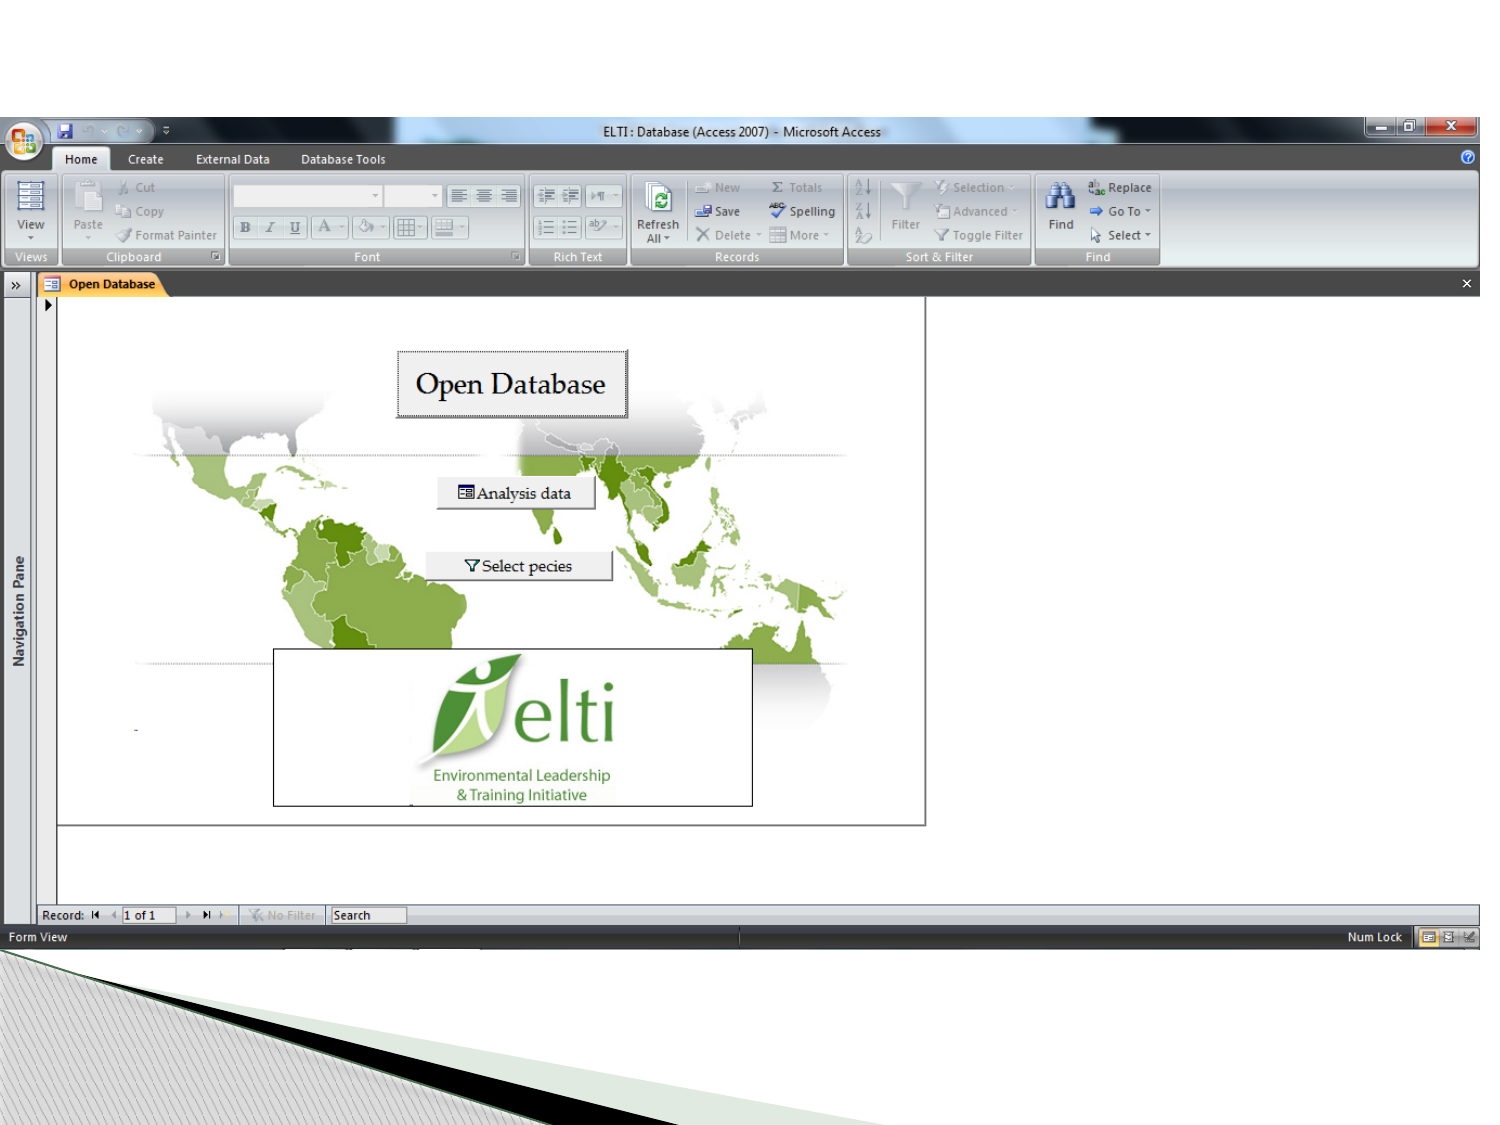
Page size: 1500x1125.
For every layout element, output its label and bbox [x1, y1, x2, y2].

picture [0, 116, 1481, 950]
